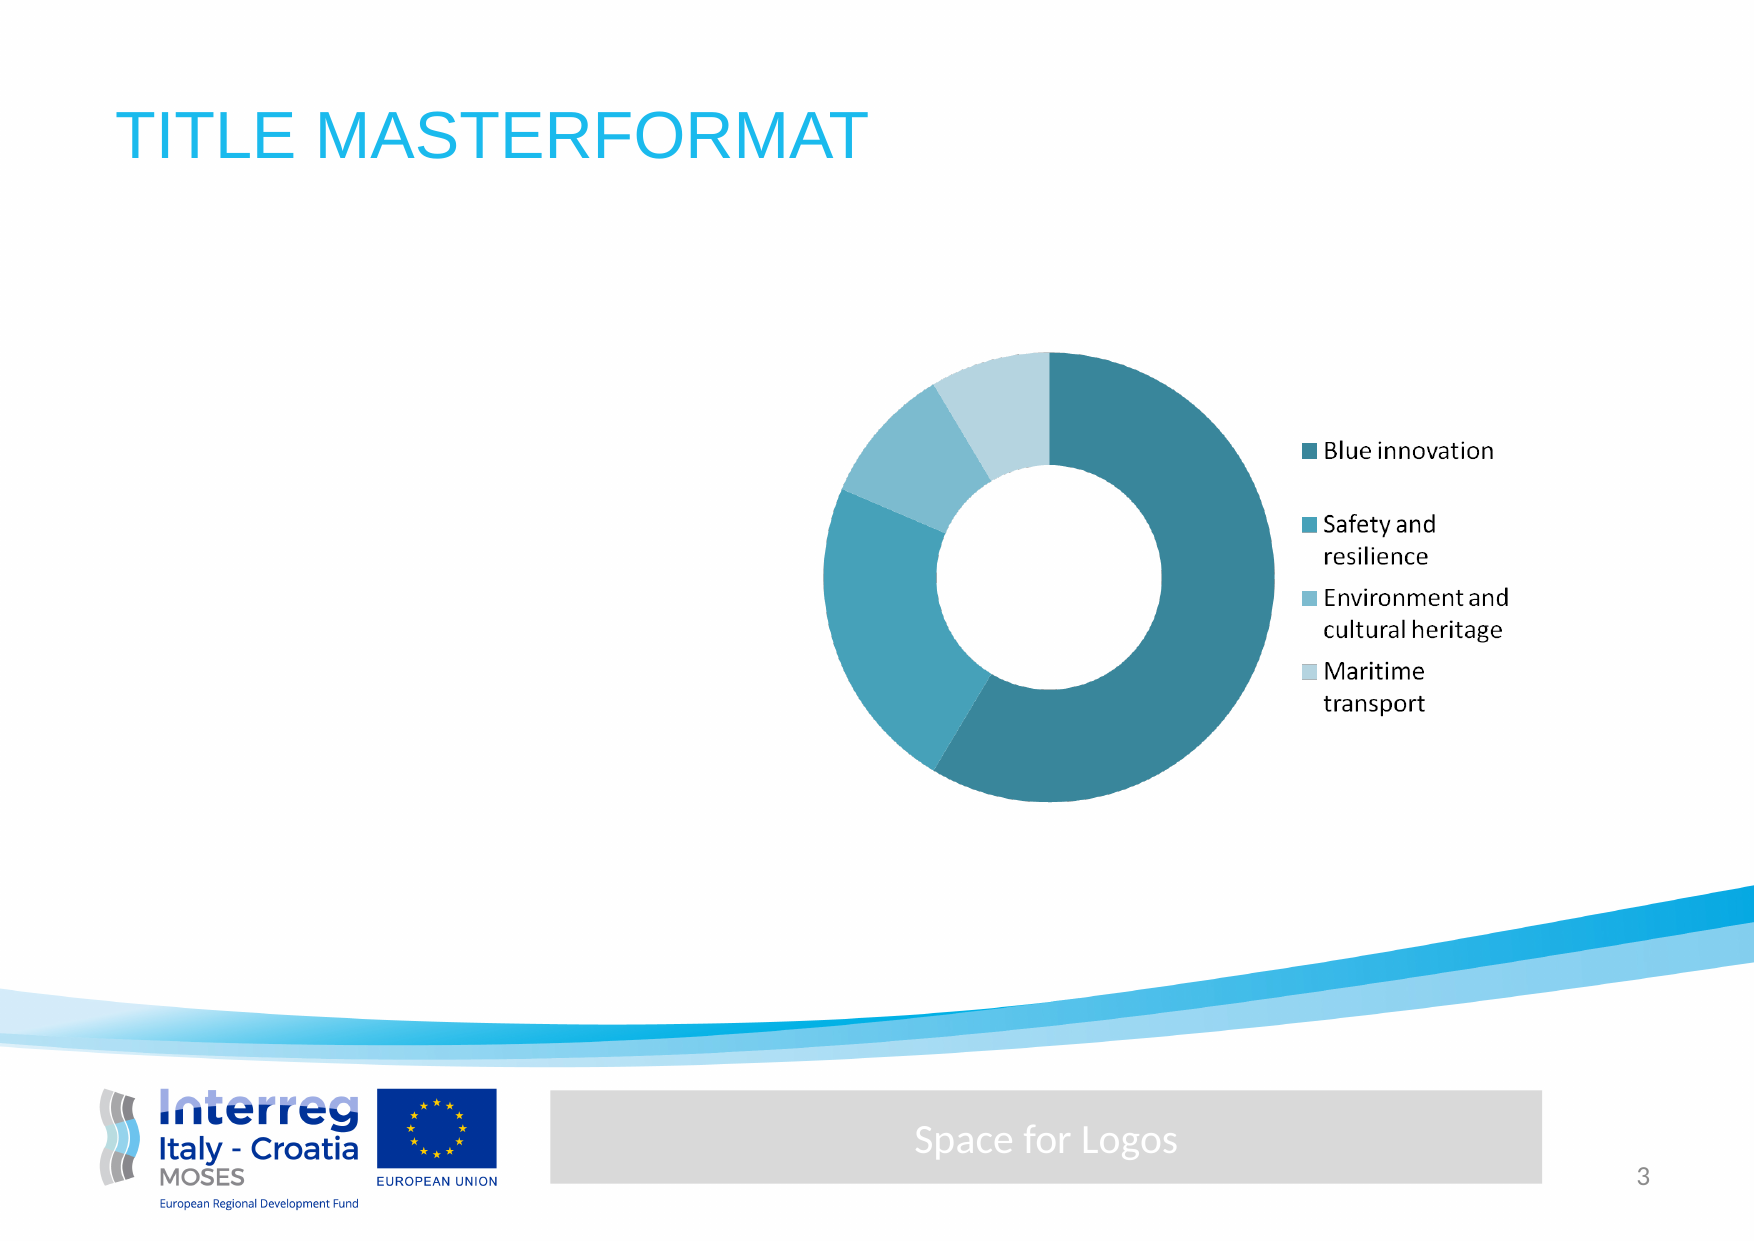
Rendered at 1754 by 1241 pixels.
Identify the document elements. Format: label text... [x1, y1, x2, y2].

picture [0, 0, 1754, 1241]
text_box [801, 315, 1530, 839]
text_box TITLE MASTERFORMAT [97, 83, 1656, 181]
slide_number 3 [1607, 1141, 1666, 1208]
text_box Space for Logos [549, 1089, 1543, 1185]
